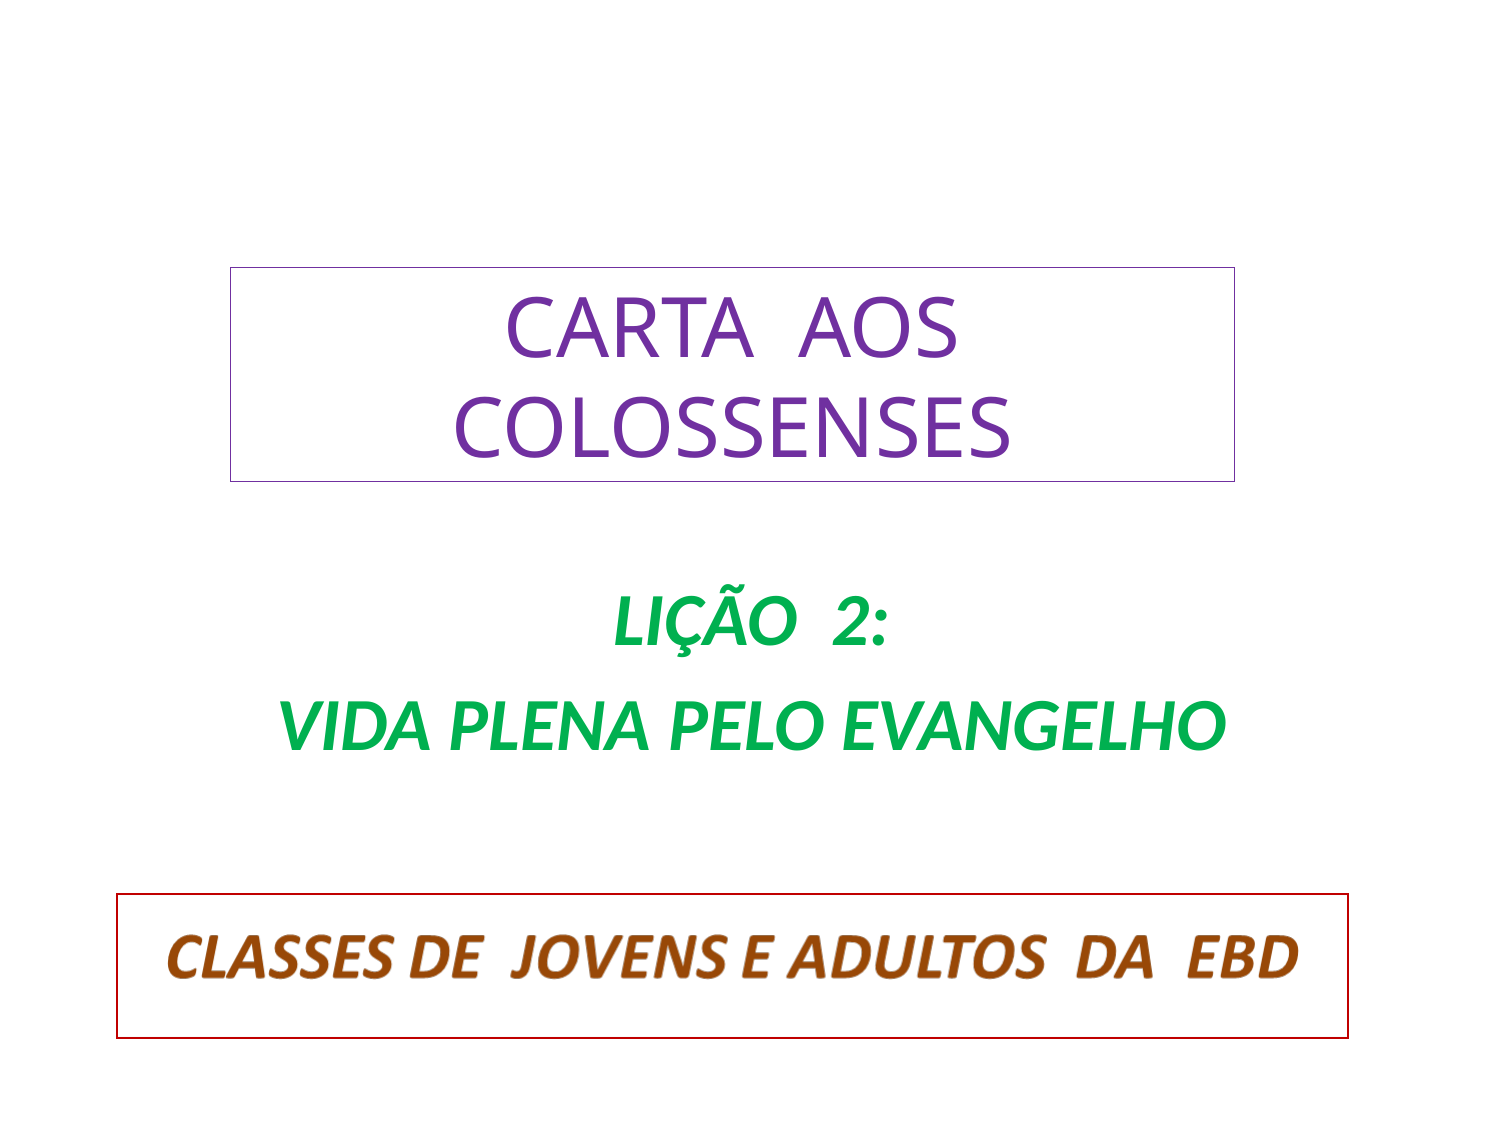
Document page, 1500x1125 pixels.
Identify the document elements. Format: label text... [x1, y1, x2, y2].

picture [115, 892, 1349, 1039]
subtitle LIÇÃO 2: VIDA PLENA PELO EVANGELHO [155, 562, 1349, 795]
text_box CARTA AOS COLOSSENSES [230, 267, 1235, 482]
